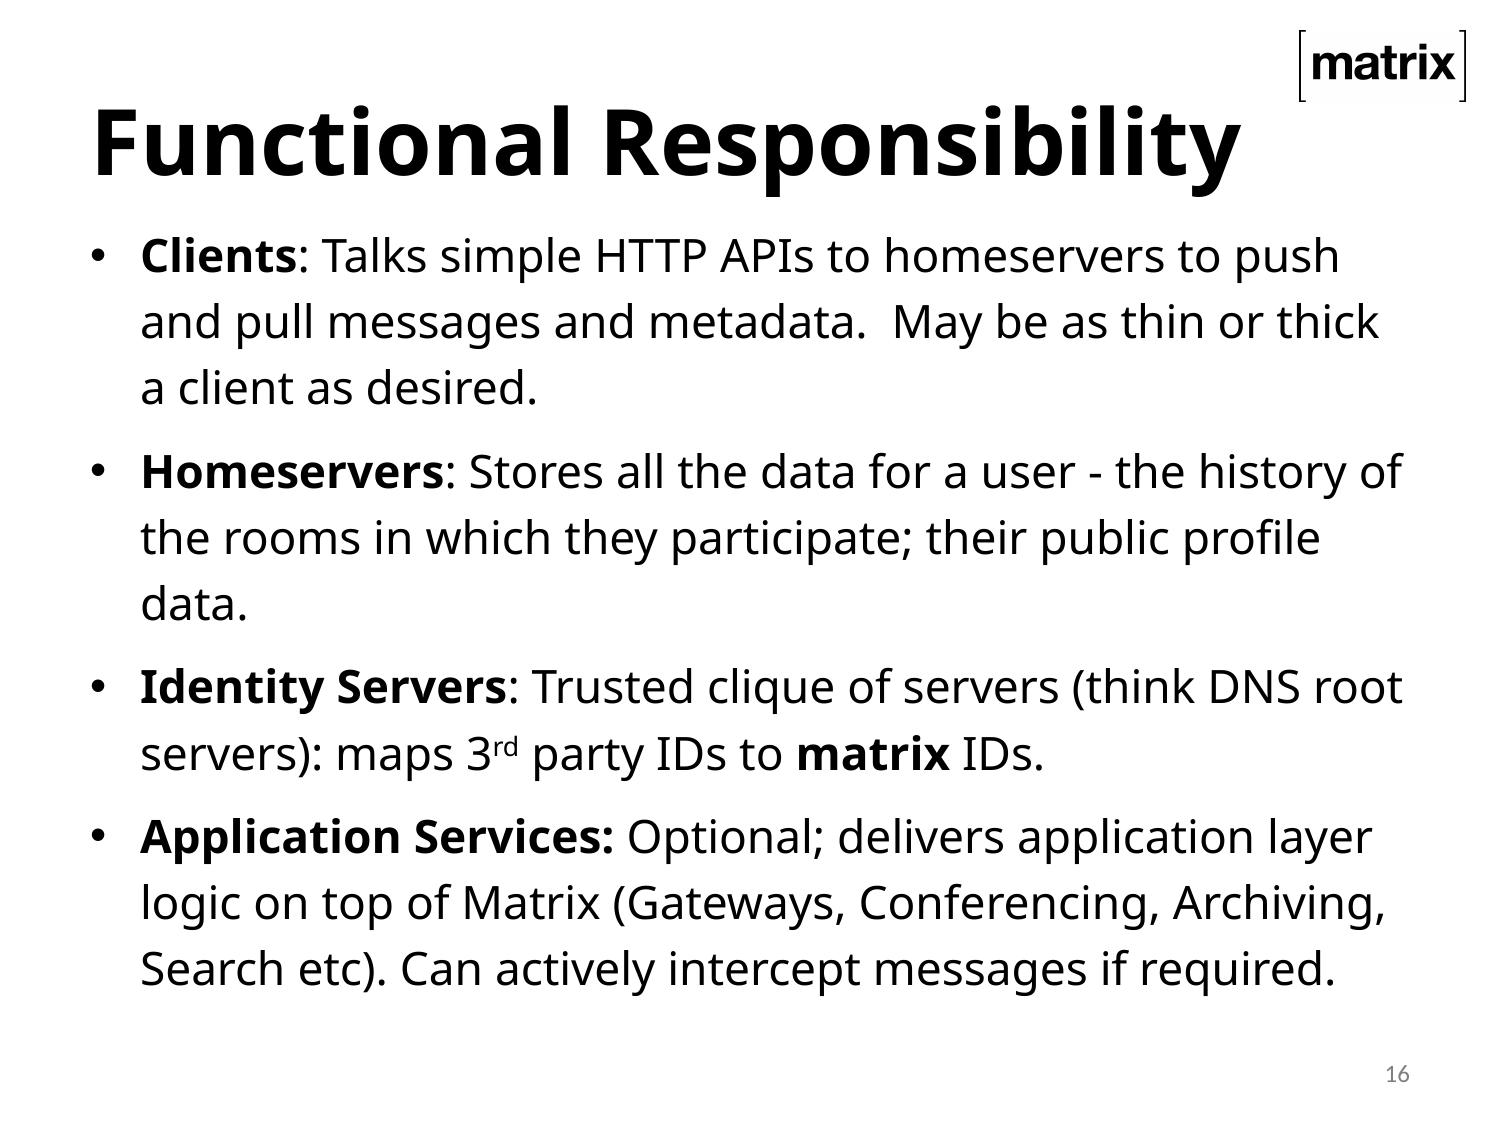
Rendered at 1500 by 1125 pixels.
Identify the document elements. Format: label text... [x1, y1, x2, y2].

list Clients: Talks simple HTTP APIs to homeservers to push and pull messages and metadata. May be as thin or thick a client as desired. Homeservers: Stores all the data for a user - the history of the rooms in which they participate; their public profile data. Identity Servers: Trusted clique of servers (think DNS root servers): maps 3rd party IDs to matrix IDs. Application Services: Optional; delivers application layer logic on top of Matrix (Gateways, Conferencing, Archiving, Search etc). Can actively intercept messages if required. [75, 208, 1425, 1059]
title Functional Responsibility [75, 45, 1425, 208]
picture [1299, 30, 1466, 102]
slide_number 16 [1074, 1042, 1425, 1103]
